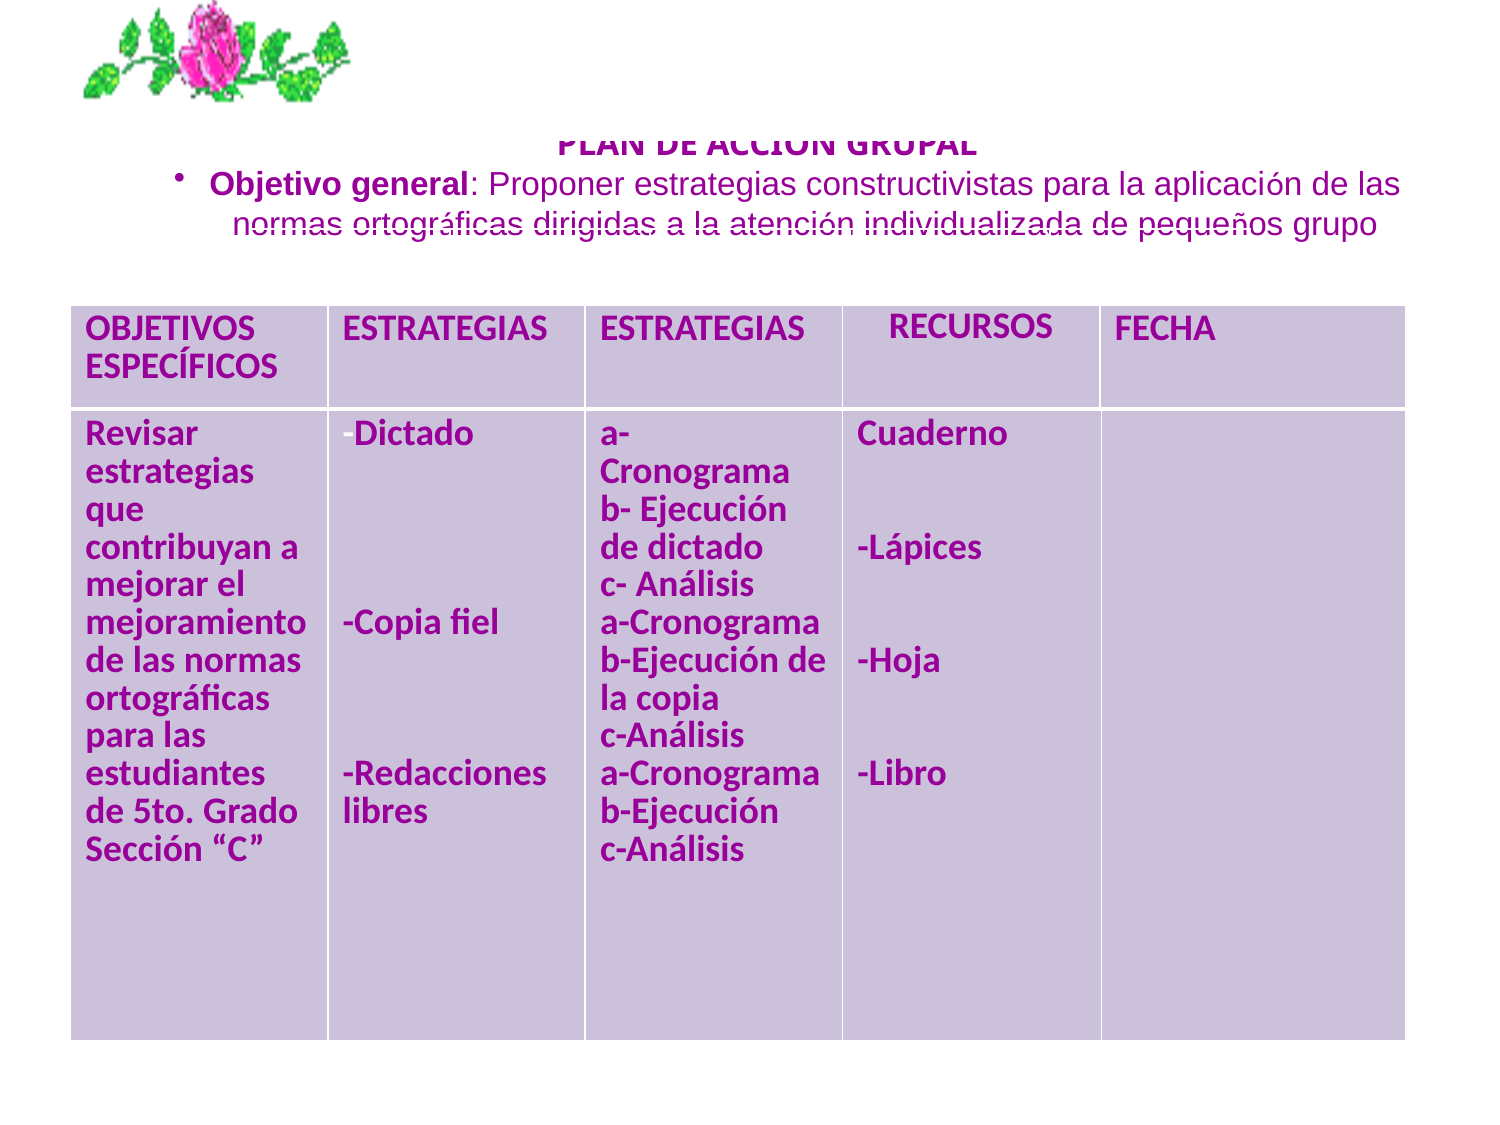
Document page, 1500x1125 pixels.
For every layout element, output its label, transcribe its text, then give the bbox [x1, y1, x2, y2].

table_header FECHA [1101, 306, 1405, 407]
table_header [851, 230, 1049, 287]
picture [81, 0, 1372, 141]
table_header [651, 230, 849, 287]
table_header [251, 230, 449, 287]
table_header ESTRATEGIAS [586, 306, 842, 407]
table_header Cuaderno -Lápices -Hoja -Libro [843, 411, 1101, 1040]
table_header RECURSOS [843, 306, 1099, 407]
table_header -Dictado -Copia fiel -Redacciones libres [329, 411, 584, 1040]
table_header [1051, 230, 1249, 287]
text_box PLAN DE ACCION GRUPAL Objetivo general: Proponer estrategias constructivistas para la aplicación de las normas ortográficas dirigidas a la atención individualizada de pequeños grupo [117, 114, 1418, 250]
table_header a- Cronograma b- Ejecución de dictado c- Análisis a-Cronograma b-Ejecución de la copia c-Análisis a-Cronograma b-Ejecución c-Análisis [586, 411, 842, 1040]
table_header [1102, 411, 1405, 1040]
table_header Revisar estrategias que contribuyan a mejorar el mejoramiento de las normas ortográficas para las estudiantes de 5to. Grado Sección “C” [71, 411, 327, 1040]
table_header [451, 230, 649, 287]
table_header OBJETIVOS ESPECÍFICOS [71, 306, 327, 407]
table_header ESTRATEGIAS [329, 306, 584, 407]
